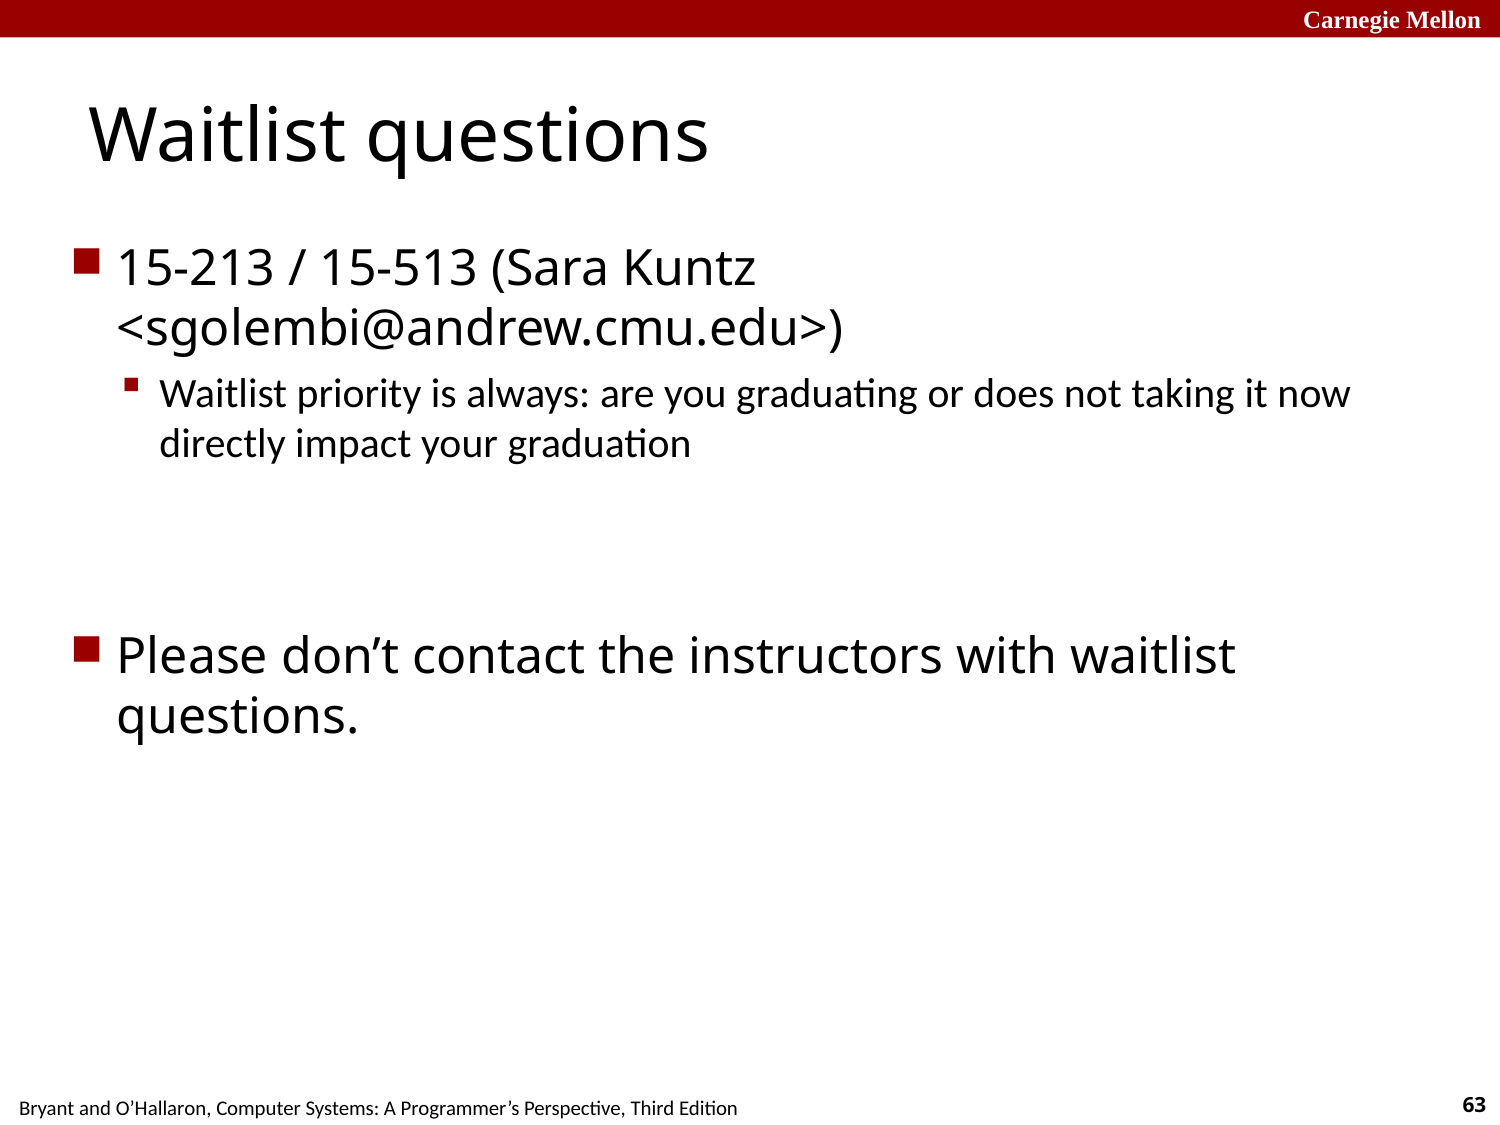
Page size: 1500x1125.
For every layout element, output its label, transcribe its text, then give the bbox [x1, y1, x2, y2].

list 15-213 / 15-513 (Sara Kuntz <sgolembi@andrew.cmu.edu>) Waitlist priority is always: are you graduating or does not taking it now directly impact your graduation Please don’t contact the instructors with waitlist questions. [62, 228, 1438, 1122]
title Waitlist questions [62, 41, 1438, 222]
